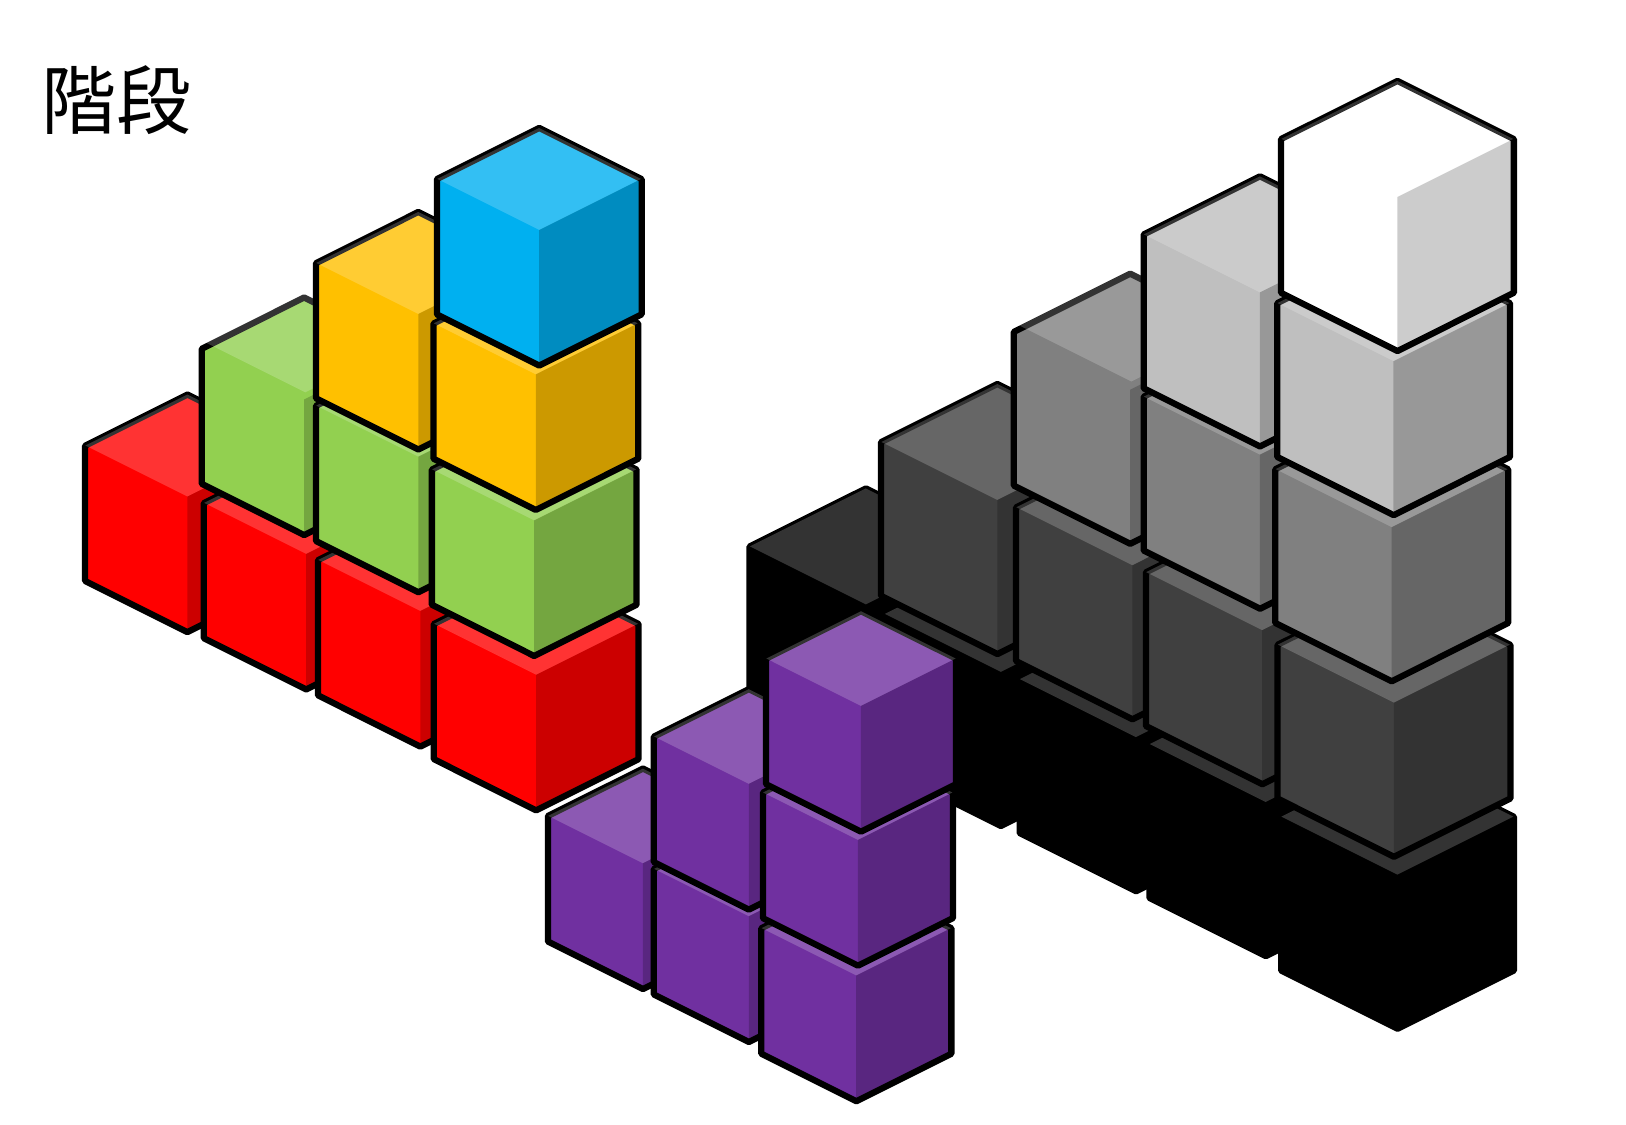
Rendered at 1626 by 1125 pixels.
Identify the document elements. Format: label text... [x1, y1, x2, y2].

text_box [749, 80, 1515, 1029]
text_box 階段 [26, 45, 207, 151]
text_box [84, 127, 642, 811]
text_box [547, 610, 957, 1102]
